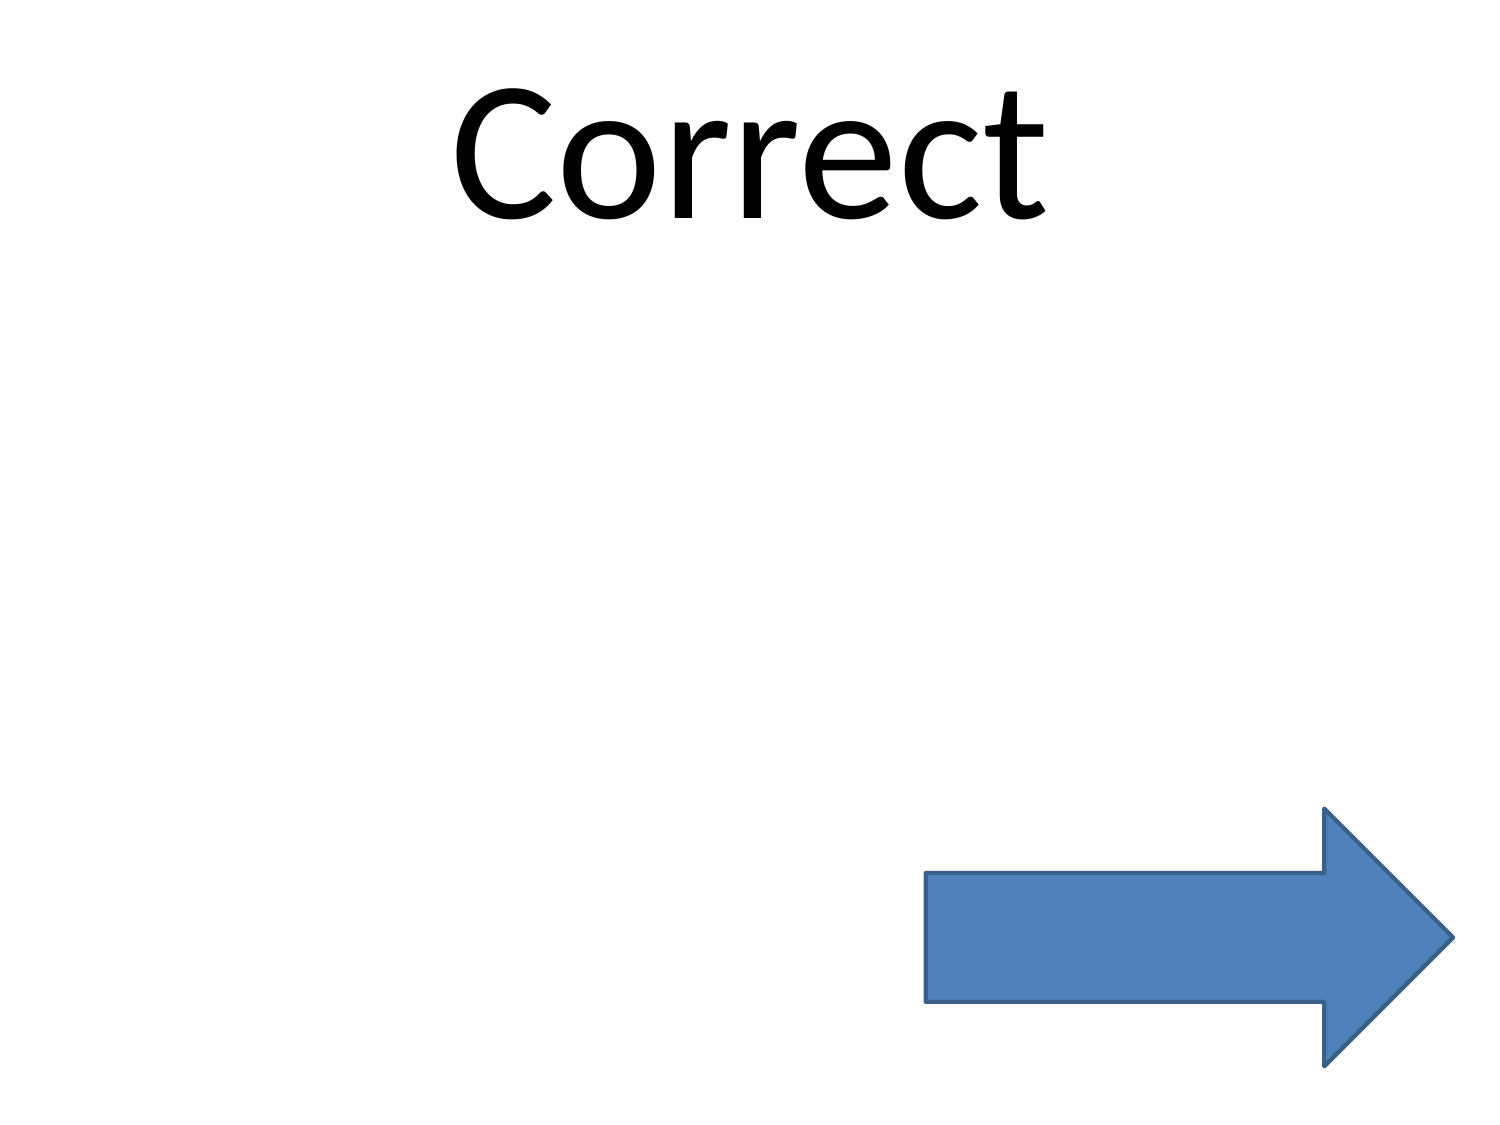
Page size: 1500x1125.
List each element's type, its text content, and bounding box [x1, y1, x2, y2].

title Correct [75, 45, 1425, 233]
text_box [923, 806, 1456, 1069]
